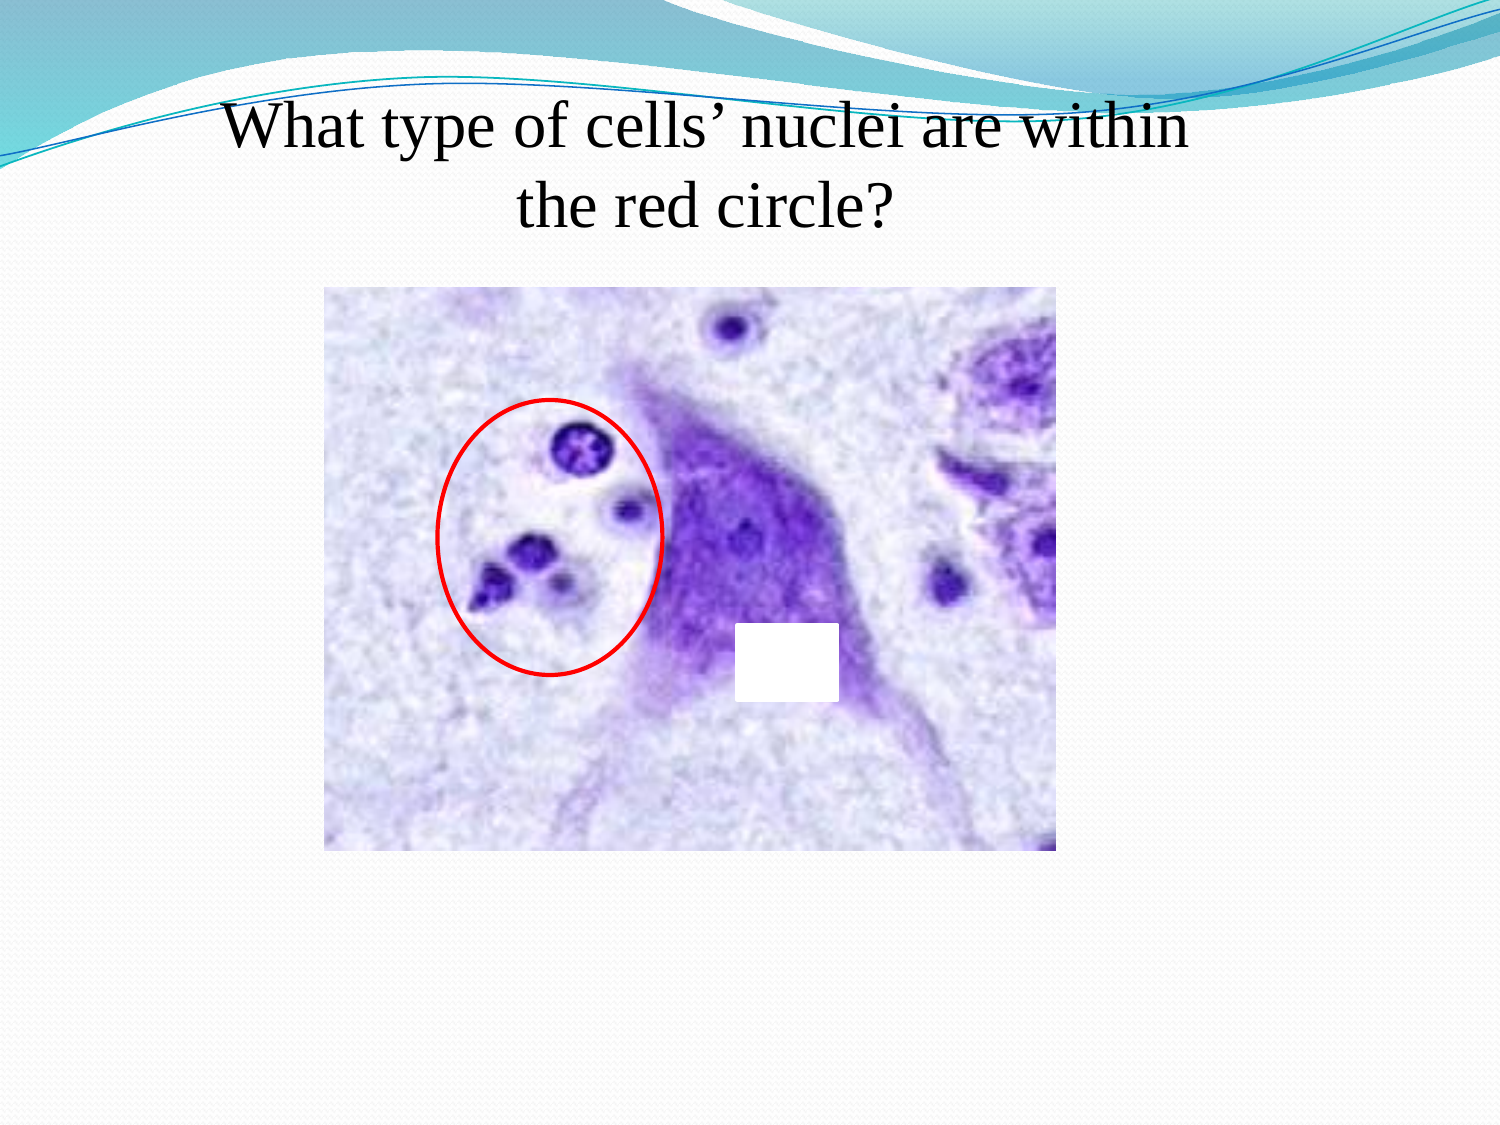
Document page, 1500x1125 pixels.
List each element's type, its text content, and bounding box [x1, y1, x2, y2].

text_box What type of cells’ nuclei are within the red circle? [187, 73, 1225, 248]
picture [324, 287, 1056, 851]
